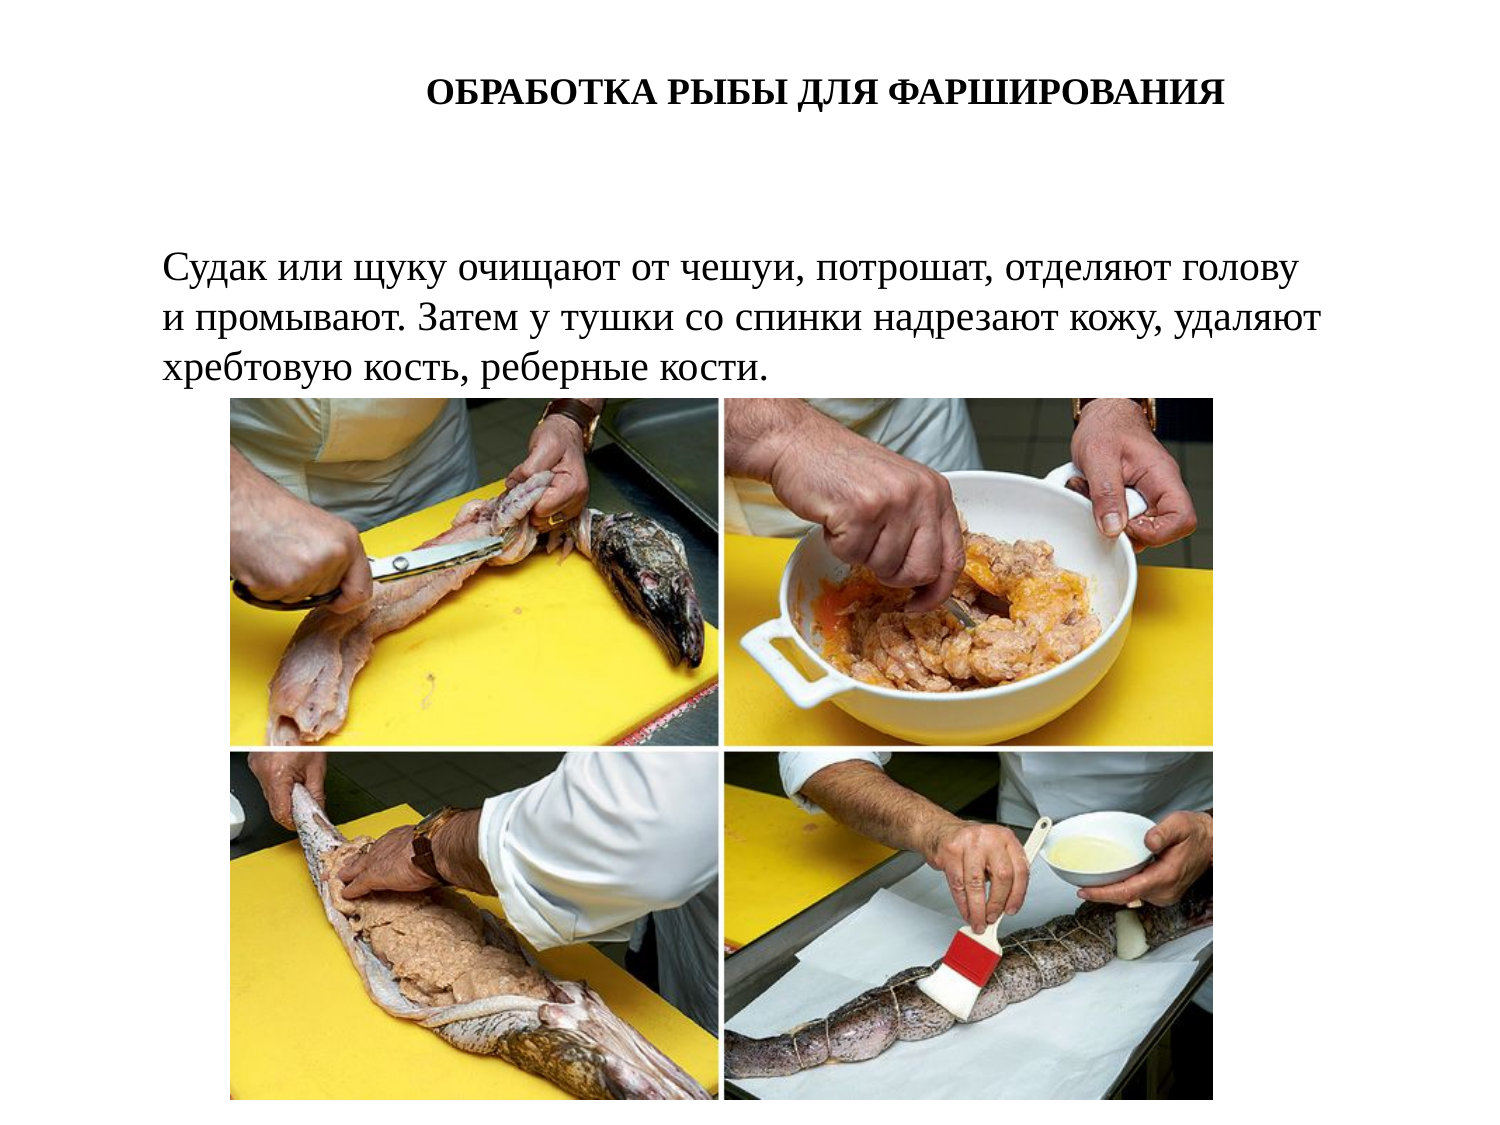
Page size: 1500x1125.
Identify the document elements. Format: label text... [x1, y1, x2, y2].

text_box ОБРАБОТКА РЫБЫ ДЛЯ ФАРШИРОВАНИЯ [411, 60, 1241, 120]
picture [229, 398, 1213, 1101]
text_box Судак или щуку очищают от чешуи, потрошат, отделяют голову и промывают. Затем у тушки со спинки надрезают кожу, удаляют хребтовую кость, реберные кости. [147, 231, 1341, 397]
